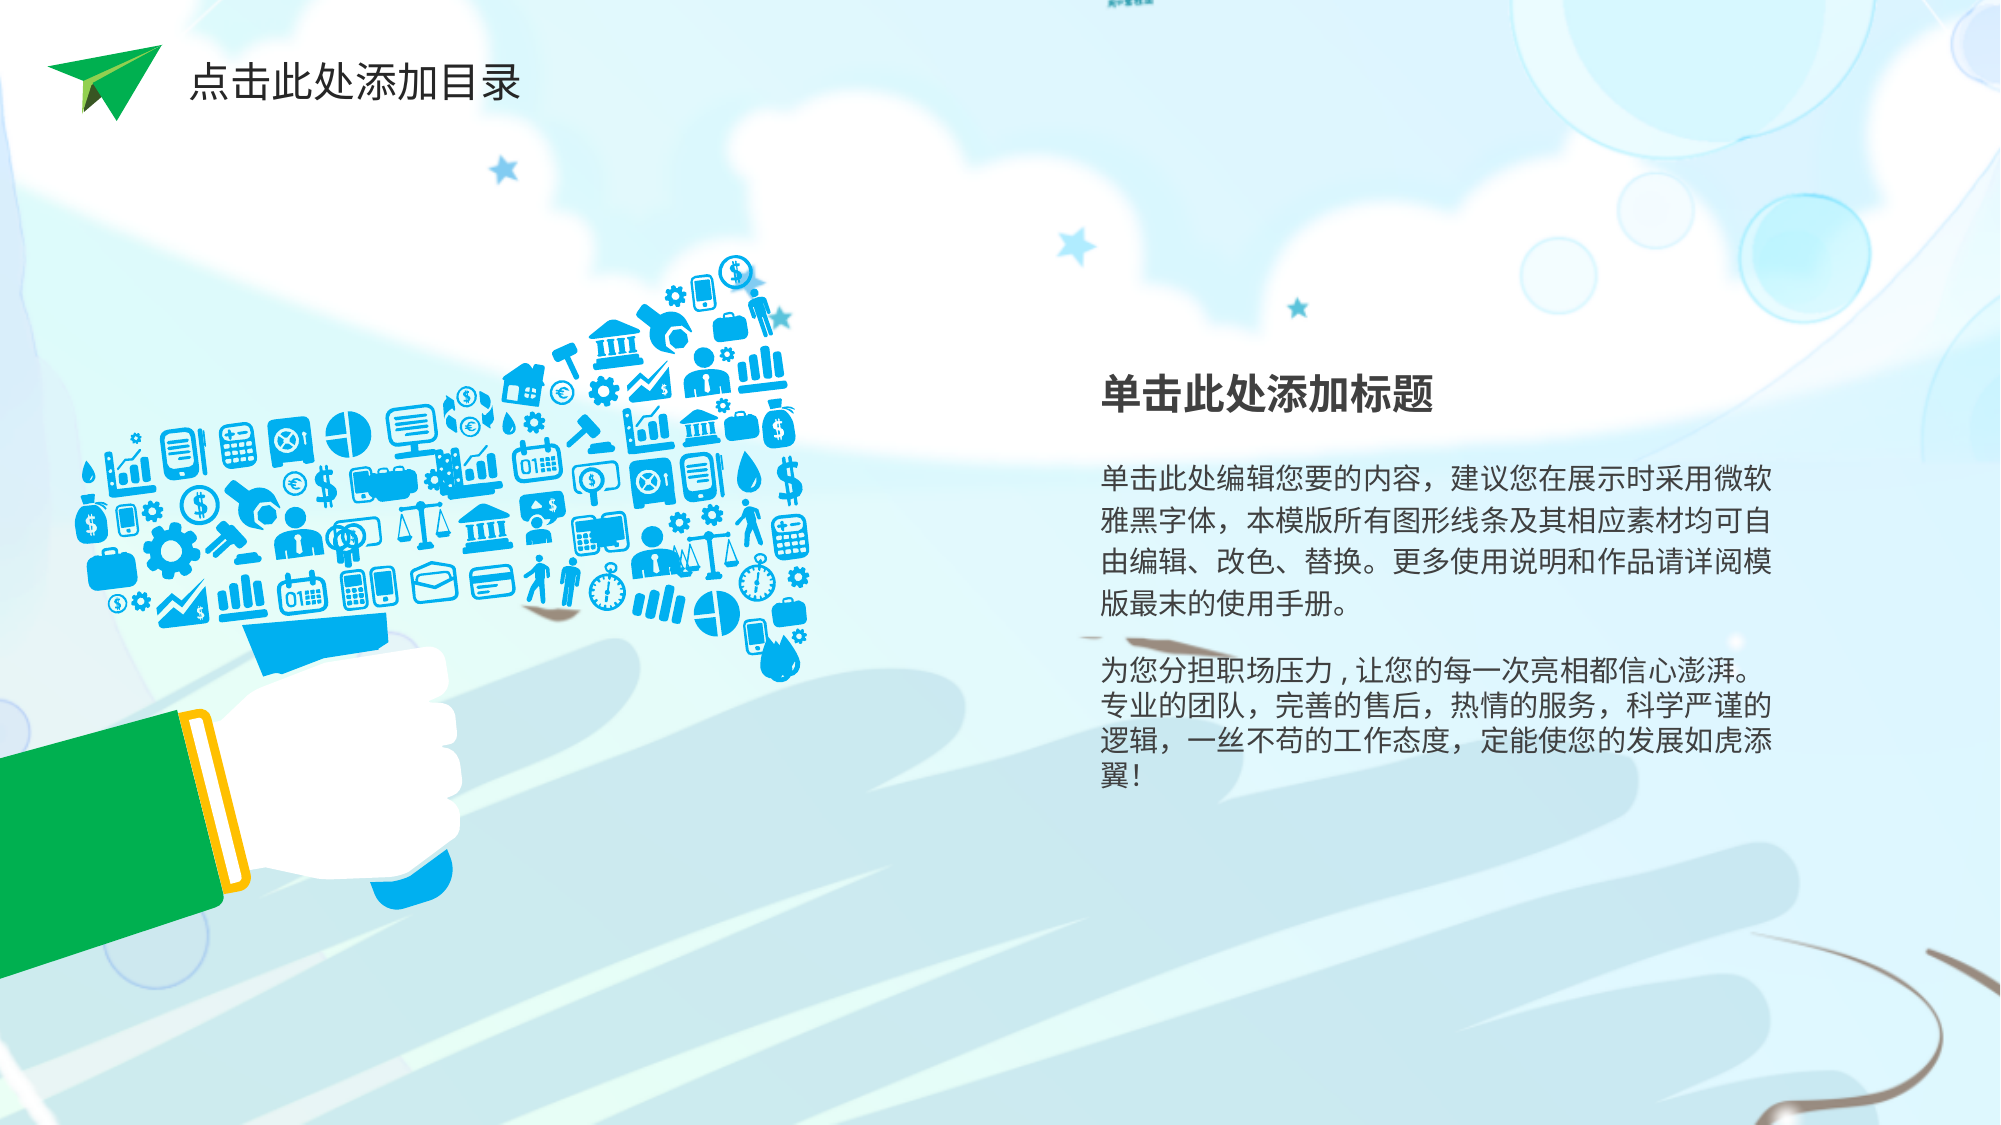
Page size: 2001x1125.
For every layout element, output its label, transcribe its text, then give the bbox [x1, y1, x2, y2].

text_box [47, 44, 163, 121]
text_box 点击此处添加目录 [173, 48, 576, 113]
text_box [0, 709, 224, 979]
text_box [188, 717, 242, 884]
text_box 为您分担职场压力,让您的每一次亮相都信心澎湃。专业的团队，完善的售后，热情的服务，科学严谨的逻辑，一丝不苟的工作态度，定能使您的发展如虎添翼！ [1085, 644, 1800, 800]
text_box [213, 684, 463, 880]
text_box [74, 253, 811, 684]
text_box [370, 849, 453, 910]
text_box 单击此处添加标题 [1085, 360, 1475, 425]
text_box [178, 708, 251, 895]
picture [0, 0, 2001, 1125]
text_box 单击此处编辑您要的内容，建议您在展示时采用微软雅黑字体，本模版所有图形线条及其相应素材均可自由编辑、改色、替换。更多使用说明和作品请详阅模版最末的使用手册。 [1085, 445, 1800, 628]
